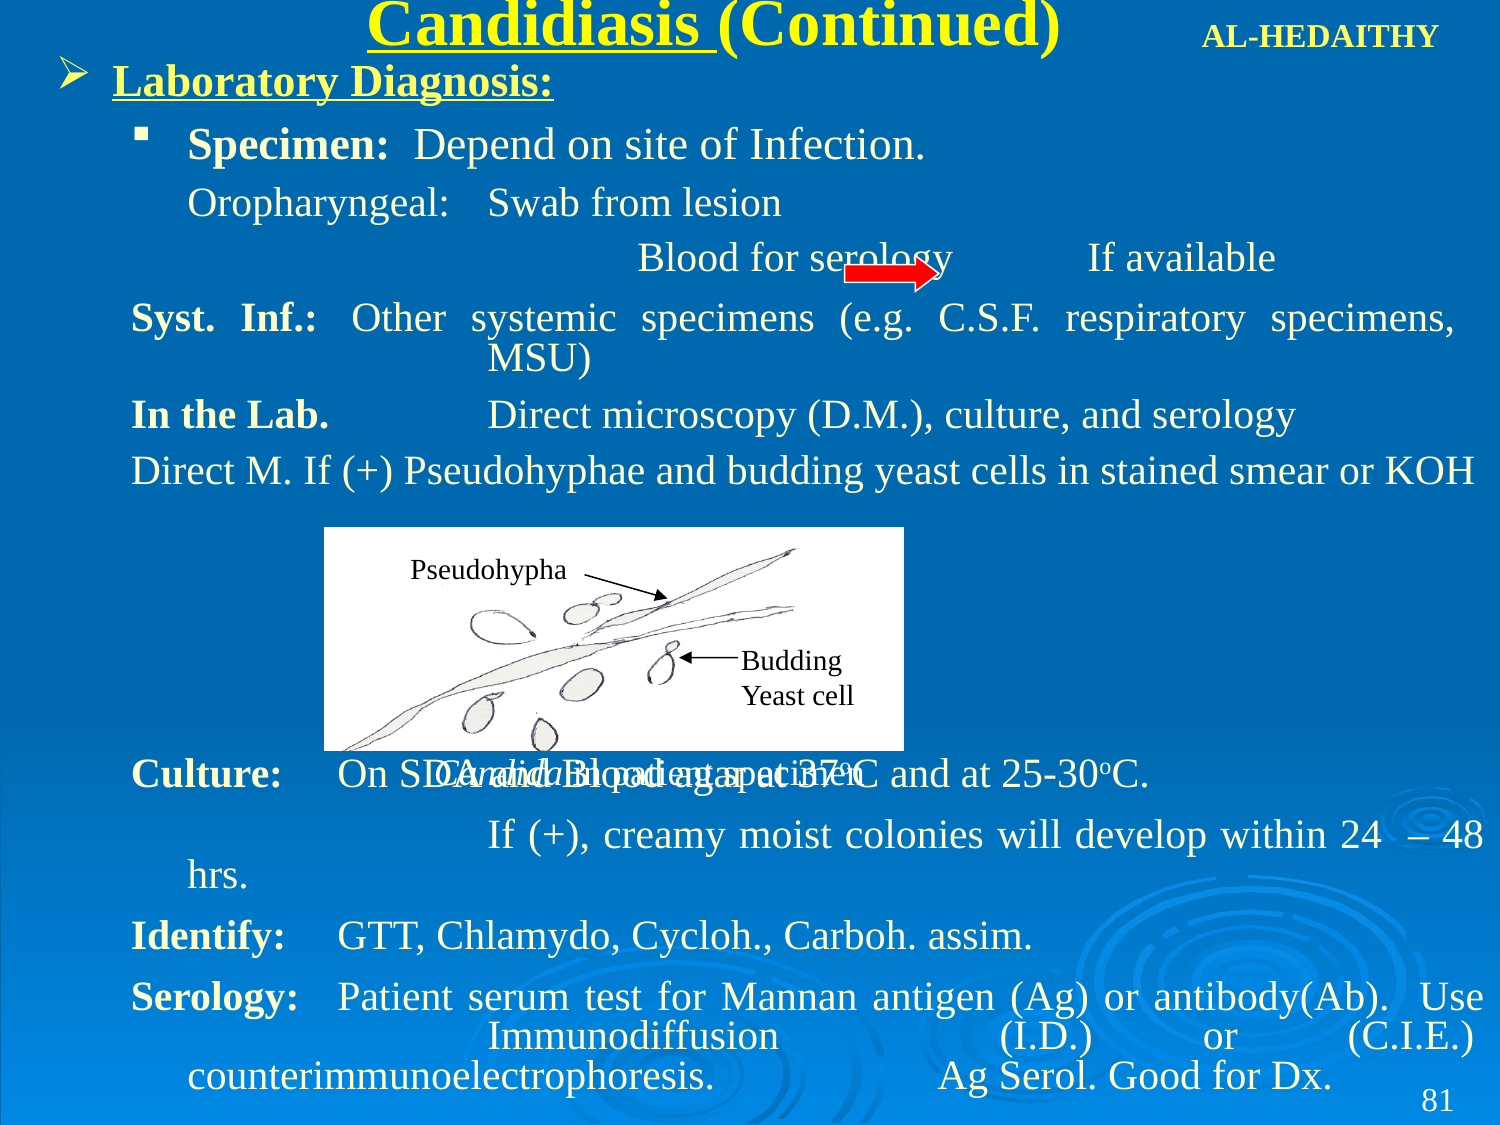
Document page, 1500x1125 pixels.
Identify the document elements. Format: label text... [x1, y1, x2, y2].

text_box AL-HEDAITHY [1186, 7, 1471, 62]
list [324, 527, 904, 751]
text_box Candida in patient specimen [419, 757, 904, 800]
text_box Candidiasis (Continued) [253, 0, 1176, 67]
text_box Laboratory Diagnosis: Specimen: Depend on site of Infection. Oropharyngeal: Swab from lesion Blood for serology If available Syst. Inf.: Other systemic specimens (e.g. C.S.F. respiratory specimens, MSU) In the Lab. Direct microscopy (D.M.), culture, and serology Direct M. If (+) Pseudohyphae and budding yeast cells in stained smear or KOH Culture: On SDA and Blood agar at 37oC and at 25-30oC. If (+), creamy moist colonies will develop within 24 – 48 hrs. Identify: GTT, Chlamydo, Cycloh., Carboh. assim. Serology: Patient serum test for Mannan antigen (Ag) or antibody(Ab). Use Immunodiffusion (I.D.) or (C.I.E.) counterimmunoelectrophoresis. Ag Serol. Good for Dx. [41, 49, 1500, 1106]
text_box 81 [1370, 1070, 1500, 1125]
text_box [844, 255, 939, 292]
